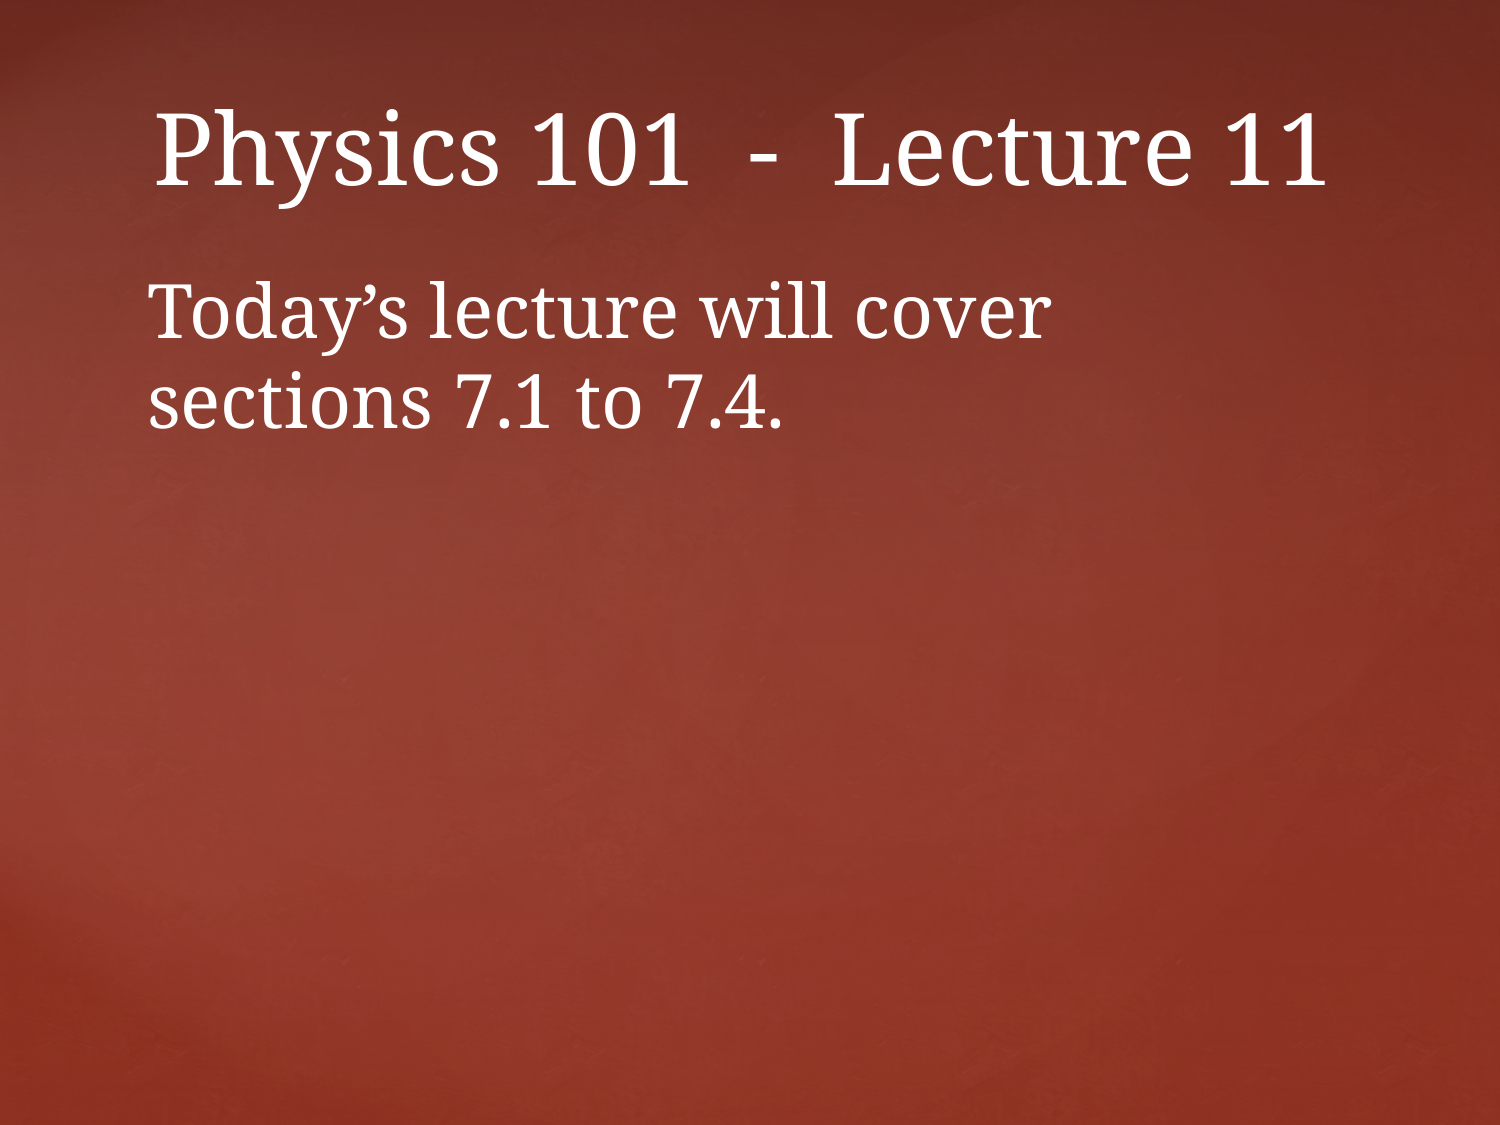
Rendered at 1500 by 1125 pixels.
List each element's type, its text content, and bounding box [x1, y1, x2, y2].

title Physics 101 - Lecture 11 [125, 75, 1363, 213]
text_box Today’s lecture will cover sections 7.1 to 7.4. [131, 265, 1370, 451]
